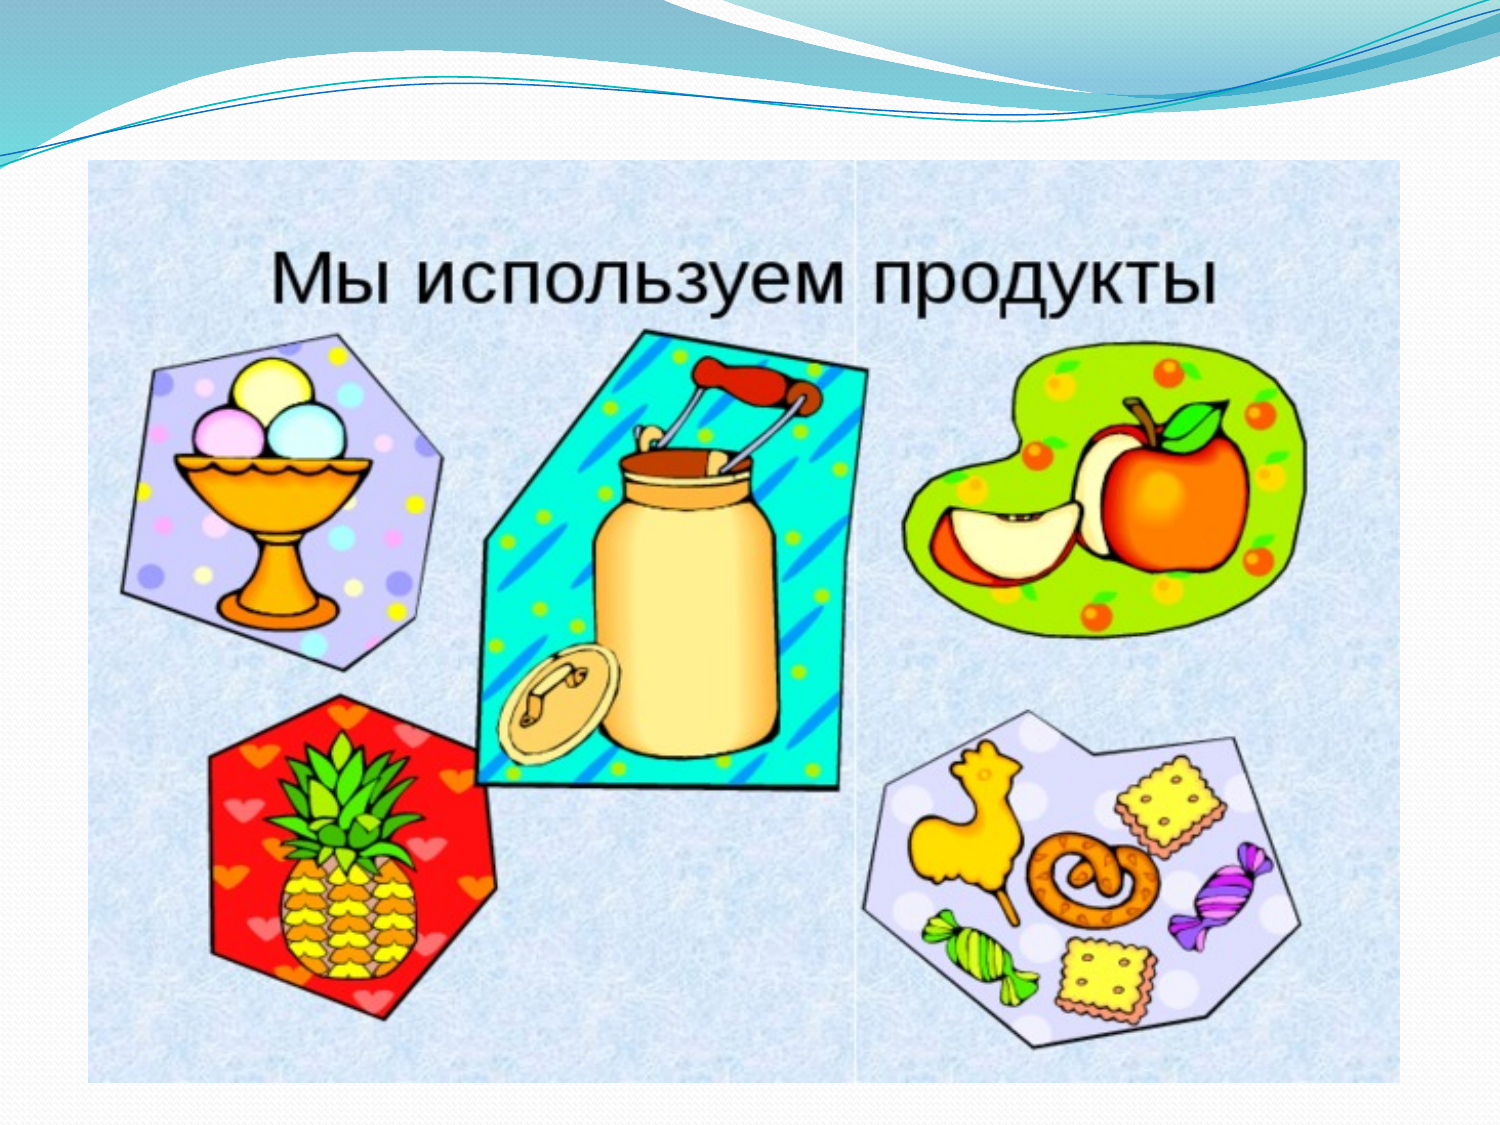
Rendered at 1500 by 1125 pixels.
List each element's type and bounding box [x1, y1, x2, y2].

picture [88, 160, 1400, 1083]
